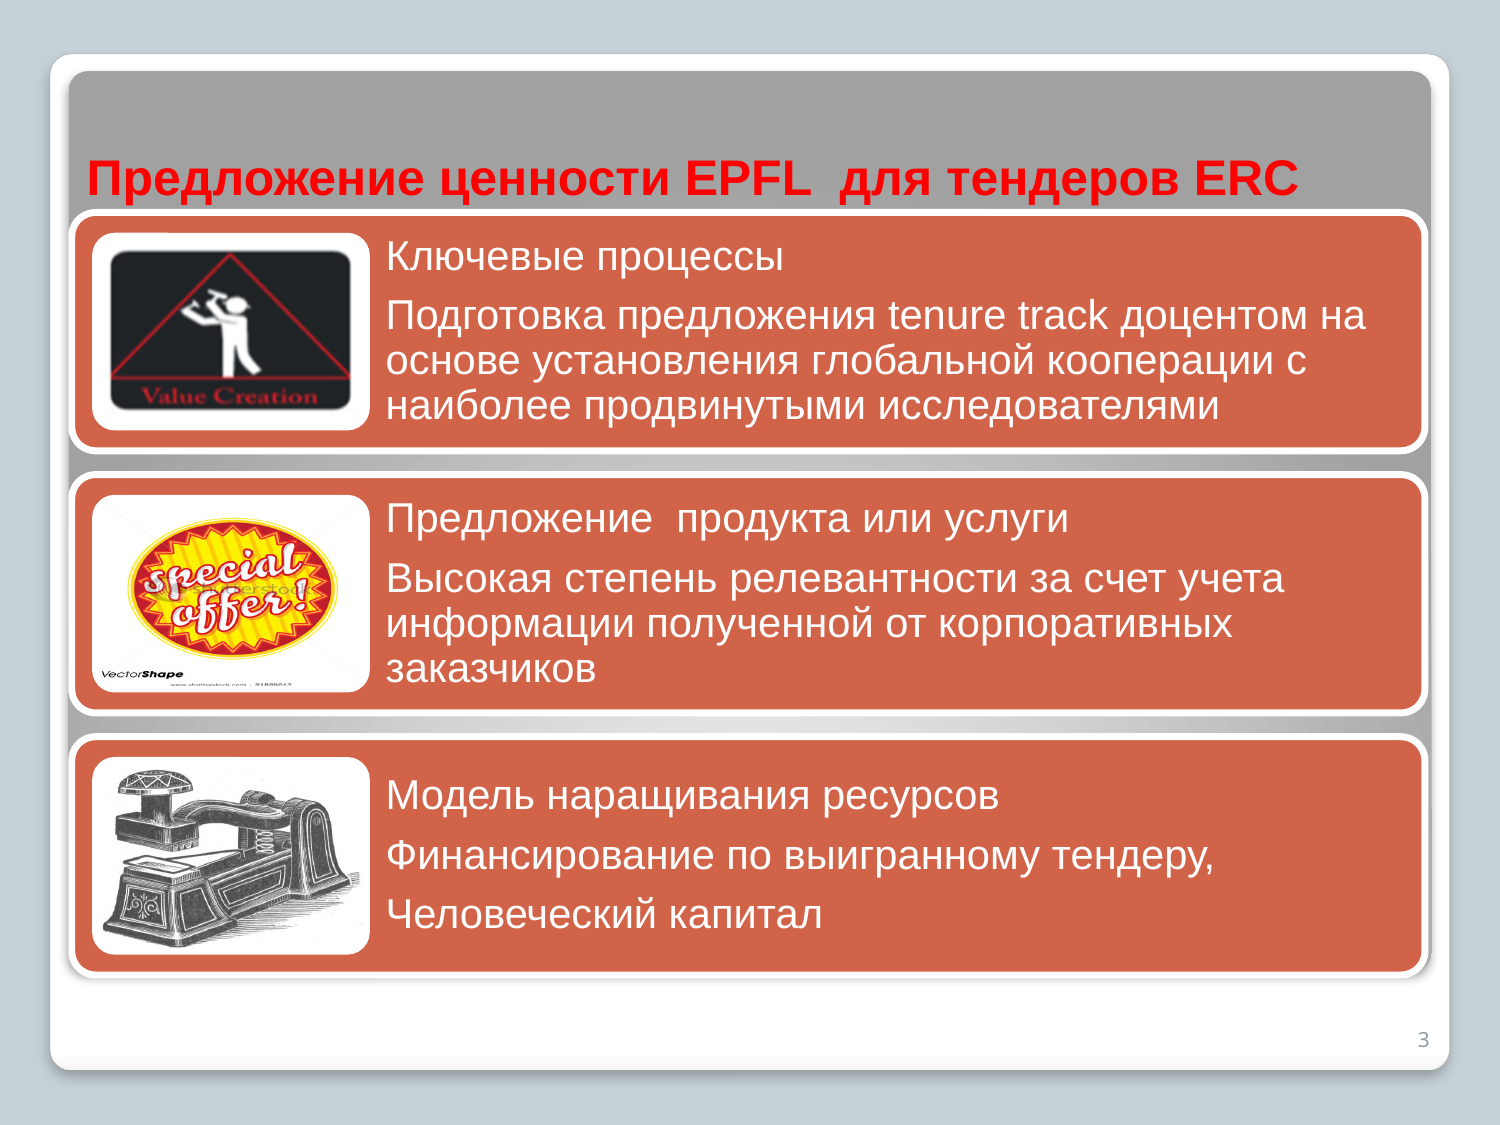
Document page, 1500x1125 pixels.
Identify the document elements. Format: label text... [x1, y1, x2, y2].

title Предложение ценности EPFL для тендеров ERC [71, 99, 1400, 212]
slide_number 3 [1369, 1002, 1445, 1063]
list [71, 212, 1426, 976]
